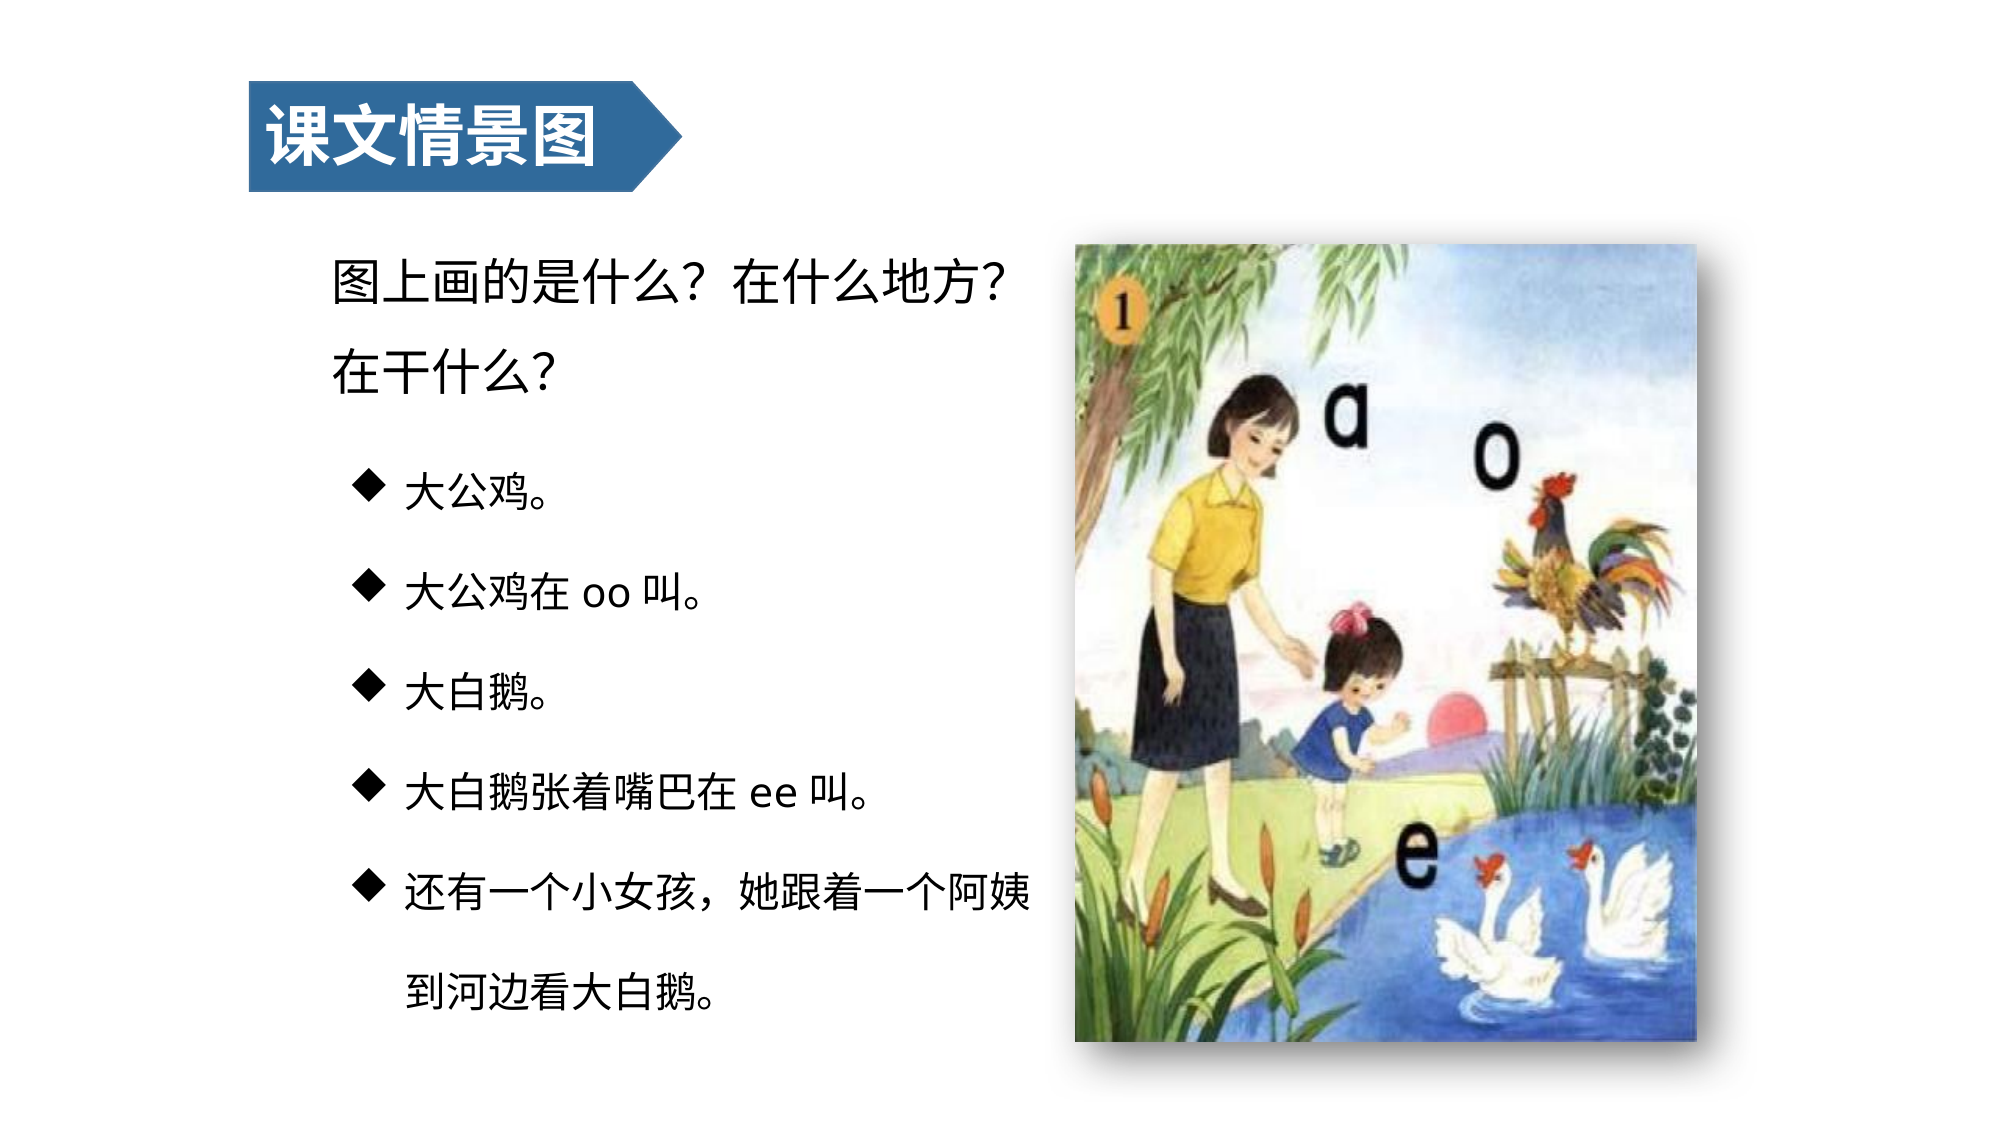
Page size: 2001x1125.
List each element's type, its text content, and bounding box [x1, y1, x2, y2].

text_box 课文情景图 [249, 95, 651, 178]
picture [1075, 244, 1697, 1042]
text_box 图上画的是什么？在什么地方？在干什么？ [316, 213, 1076, 408]
text_box 大公鸡。 大公鸡在oo叫。 大白鹅。 大白鹅张着嘴巴在ee叫。 还有一个小女孩，她跟着一个阿姨到河边看大白鹅。 [333, 407, 1050, 1023]
text_box [249, 82, 644, 95]
text_box [651, 103, 682, 170]
text_box [249, 178, 644, 191]
